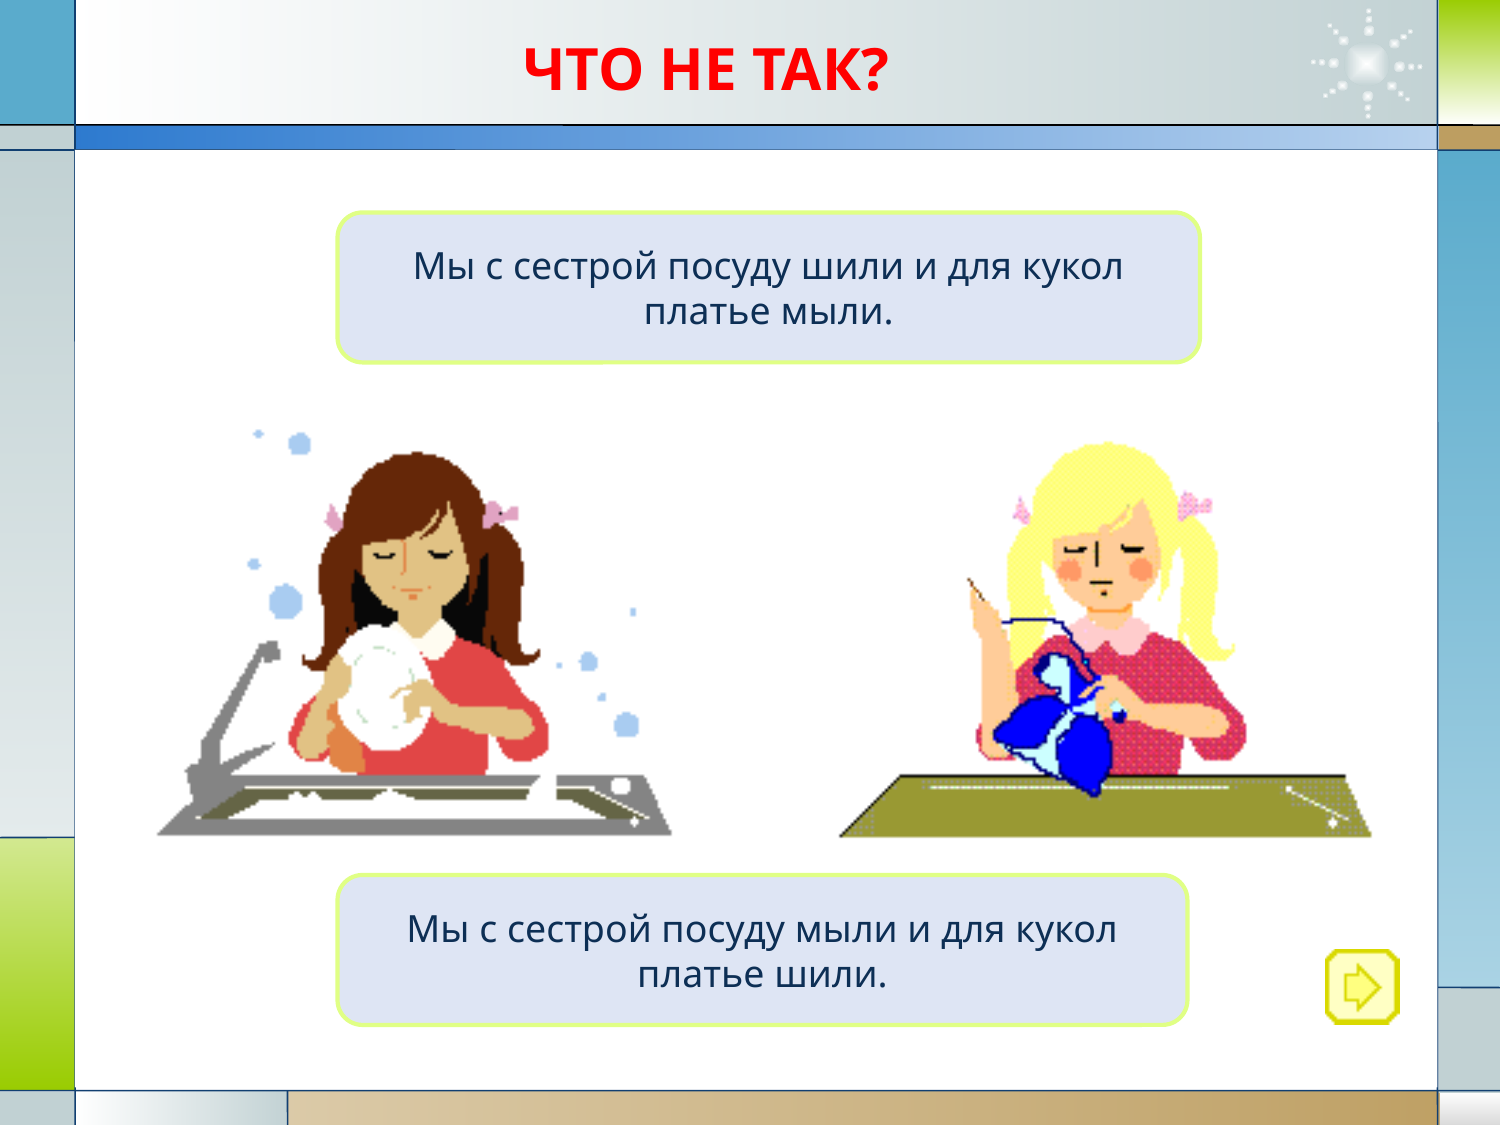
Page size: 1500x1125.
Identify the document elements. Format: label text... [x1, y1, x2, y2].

text_box ЧТО НЕ ТАК? [137, 24, 1275, 110]
picture [149, 412, 676, 840]
text_box Мы с сестрой посуду мыли и для кукол платье шили. [335, 872, 1190, 1028]
picture [1324, 949, 1401, 1026]
picture [831, 417, 1376, 842]
text_box [73, 148, 1439, 1090]
text_box Мы с сестрой посуду шили и для кукол платье мыли. [335, 210, 1203, 365]
